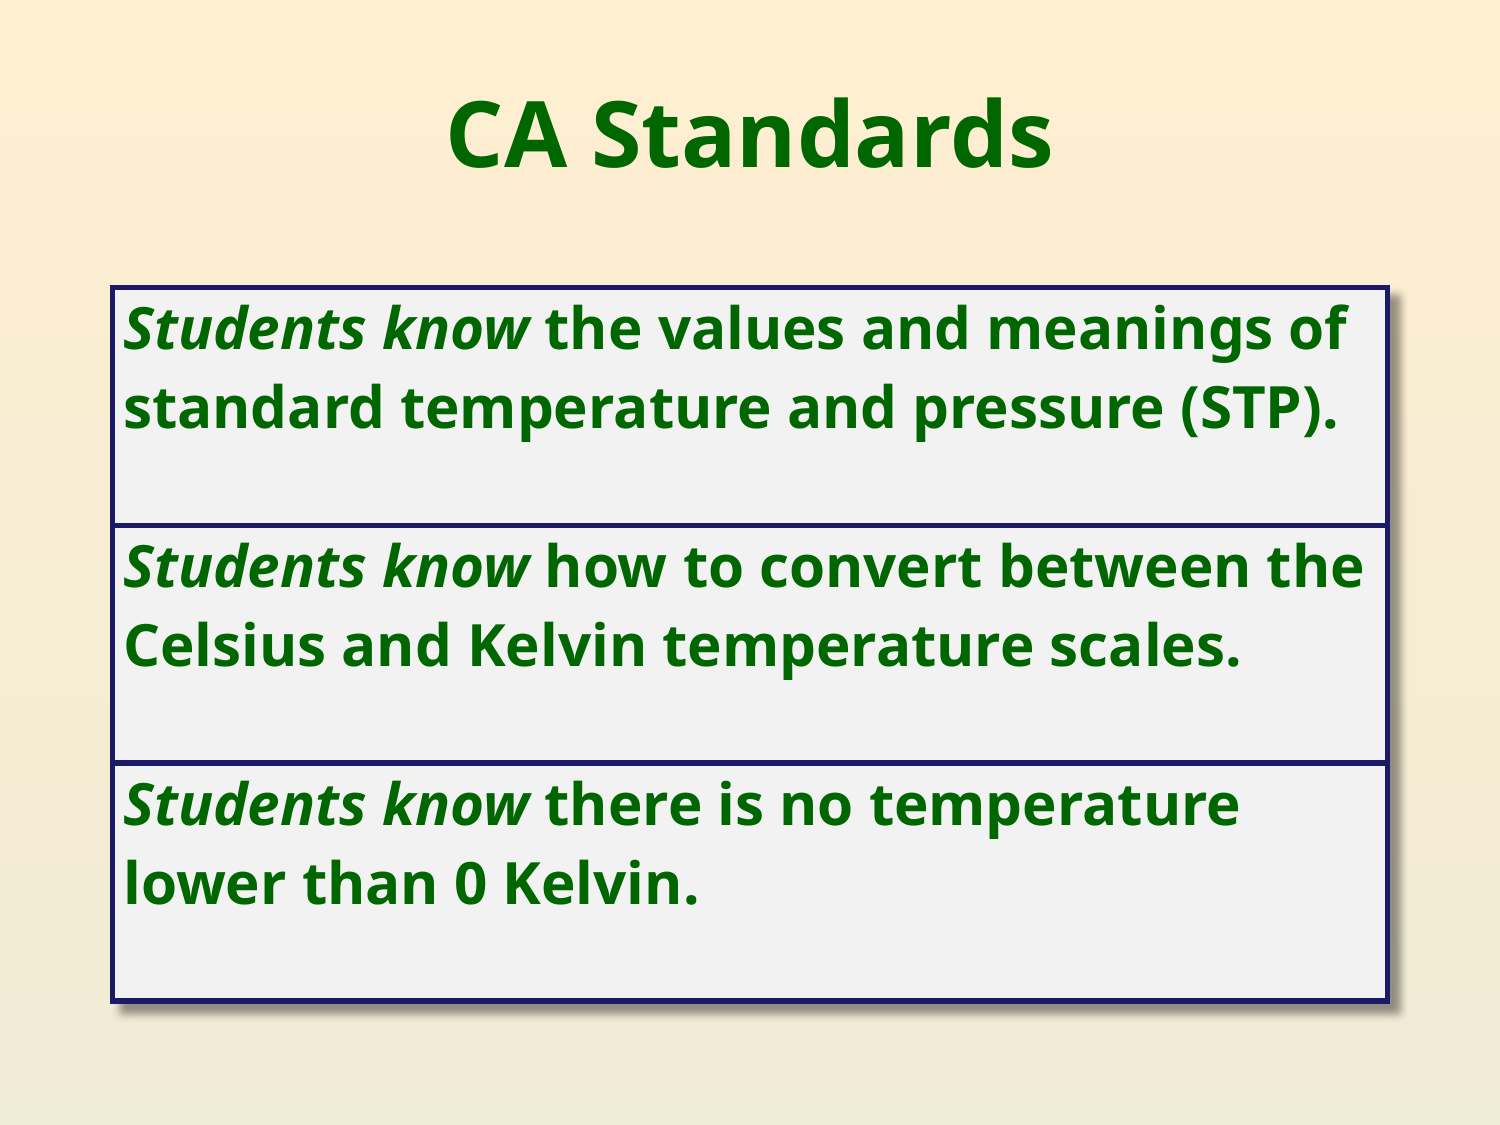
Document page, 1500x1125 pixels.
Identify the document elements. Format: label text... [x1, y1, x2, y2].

table_cell Students know there is no temperature lower than 0 Kelvin. [115, 766, 1385, 998]
title CA Standards [112, 62, 1388, 201]
table_cell Students know how to convert between the Celsius and Kelvin temperature scales. [115, 528, 1385, 760]
table_header Students know the values and meanings of standard temperature and pressure (STP). [115, 290, 1385, 523]
